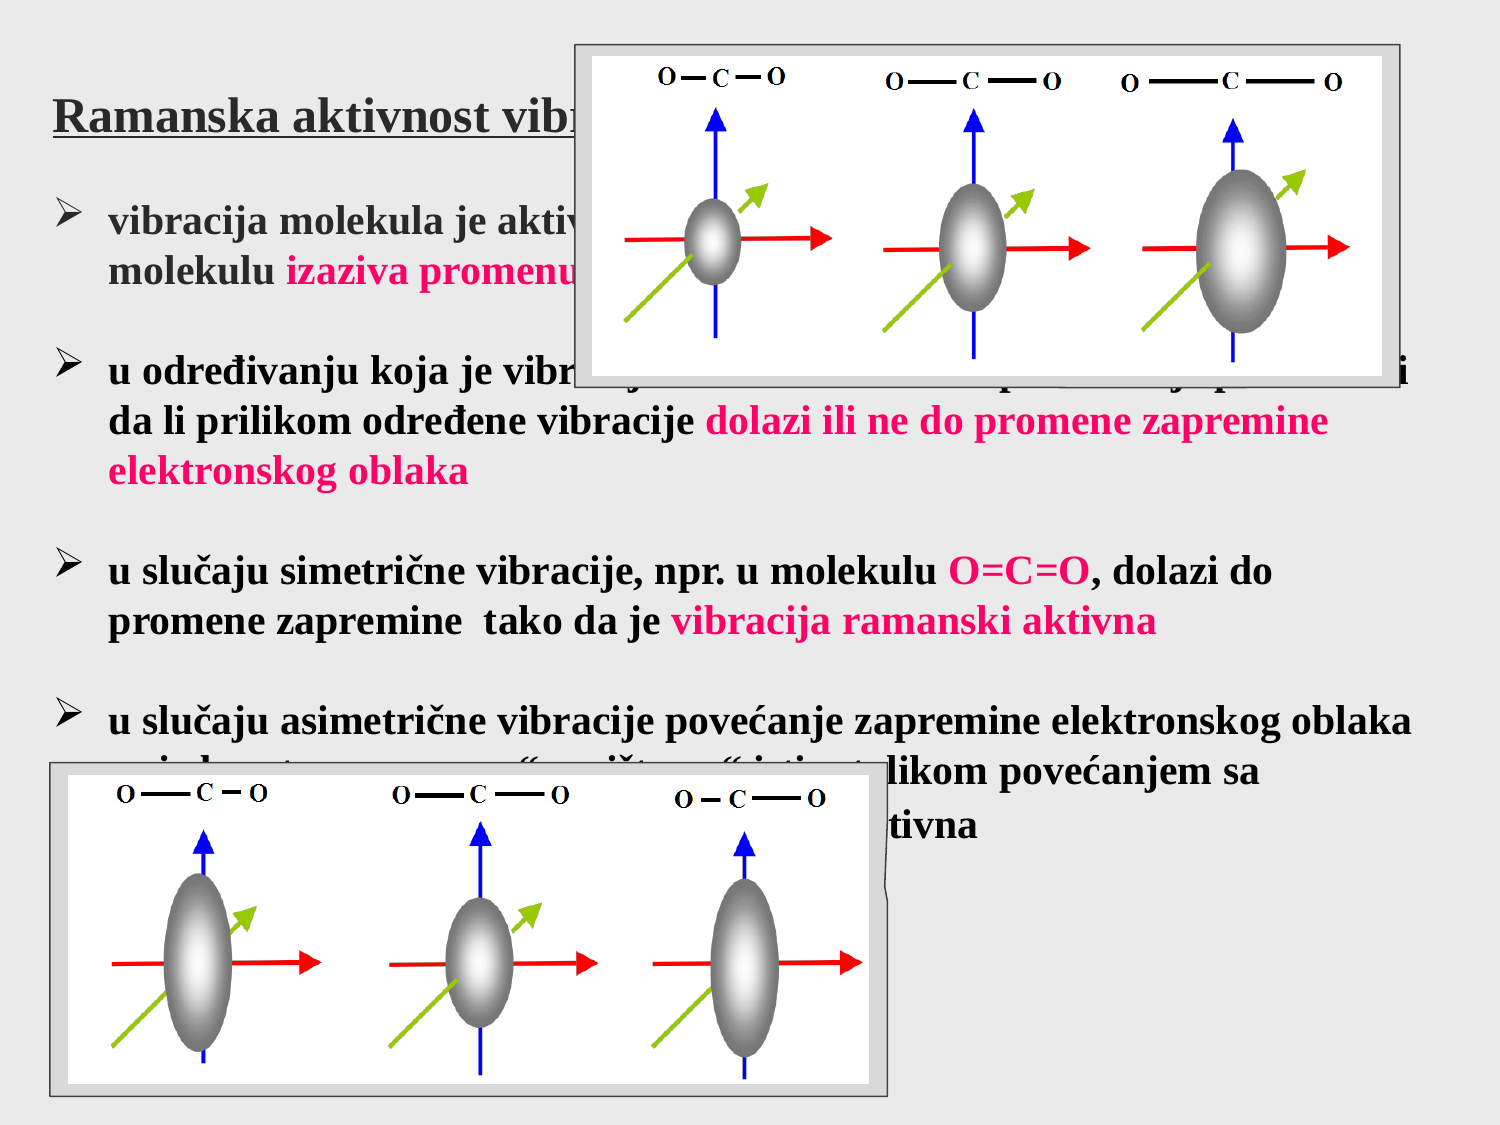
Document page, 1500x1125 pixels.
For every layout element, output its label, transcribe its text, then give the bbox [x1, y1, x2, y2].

text_box [572, 42, 1403, 390]
text_box [47, 760, 890, 1099]
picture [592, 56, 1383, 376]
list Ramanska aktivnost vibracija vibracija molekula je aktivna u ramanskom spektru samo ukoliko u molekulu izaziva promenu polarizabilnosti u određivanju koja je vibracija ramanski aktivna potrebno je posmatrati da li prilikom određene vibracije dolazi ili ne do promene zapremine elektronskog oblaka u slučaju simetrične vibracije, npr. u molekulu O=C=O, dolazi do promene zapremine tako da je vibracija ramanski aktivna u slučaju asimetrične vibracije povećanje zapremine elektronskog oblaka sa jedne strane veze se “poništava “ istim tolikom povećanjem sa suprotne strane, vibracija je ramanski neaktivna [37, 75, 1450, 1063]
picture [68, 775, 869, 1084]
